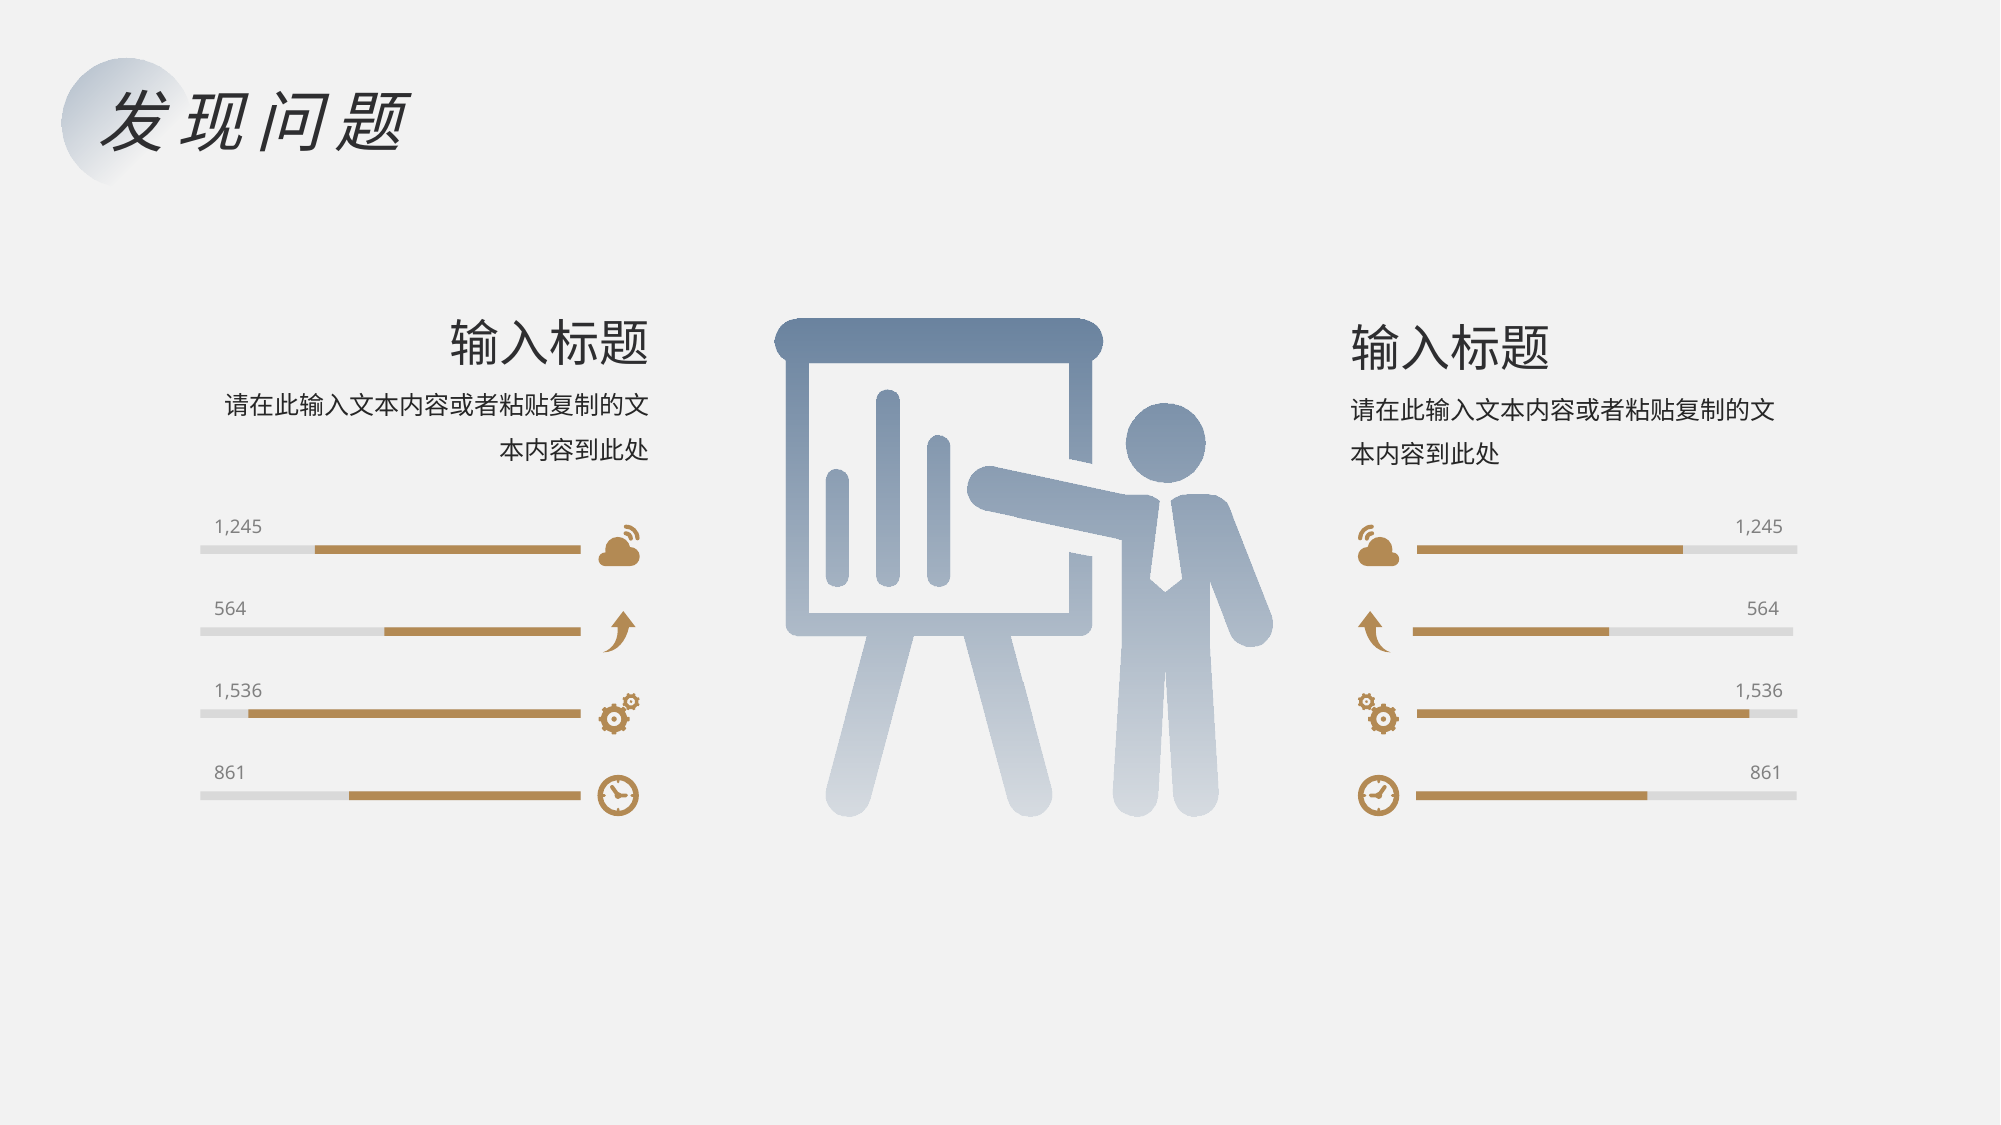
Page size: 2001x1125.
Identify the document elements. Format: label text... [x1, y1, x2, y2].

text_box [83, 56, 170, 72]
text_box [199, 753, 639, 817]
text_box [199, 506, 640, 567]
text_box [774, 318, 1103, 817]
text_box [1357, 753, 1798, 817]
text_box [1357, 589, 1794, 653]
text_box [1124, 402, 1205, 484]
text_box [1357, 506, 1799, 567]
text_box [199, 671, 640, 735]
text_box [966, 465, 1272, 817]
text_box [60, 73, 175, 189]
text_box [1357, 671, 1799, 735]
text_box 发现问题 [82, 72, 553, 168]
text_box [200, 303, 664, 474]
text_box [1335, 308, 1800, 474]
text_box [199, 589, 636, 653]
